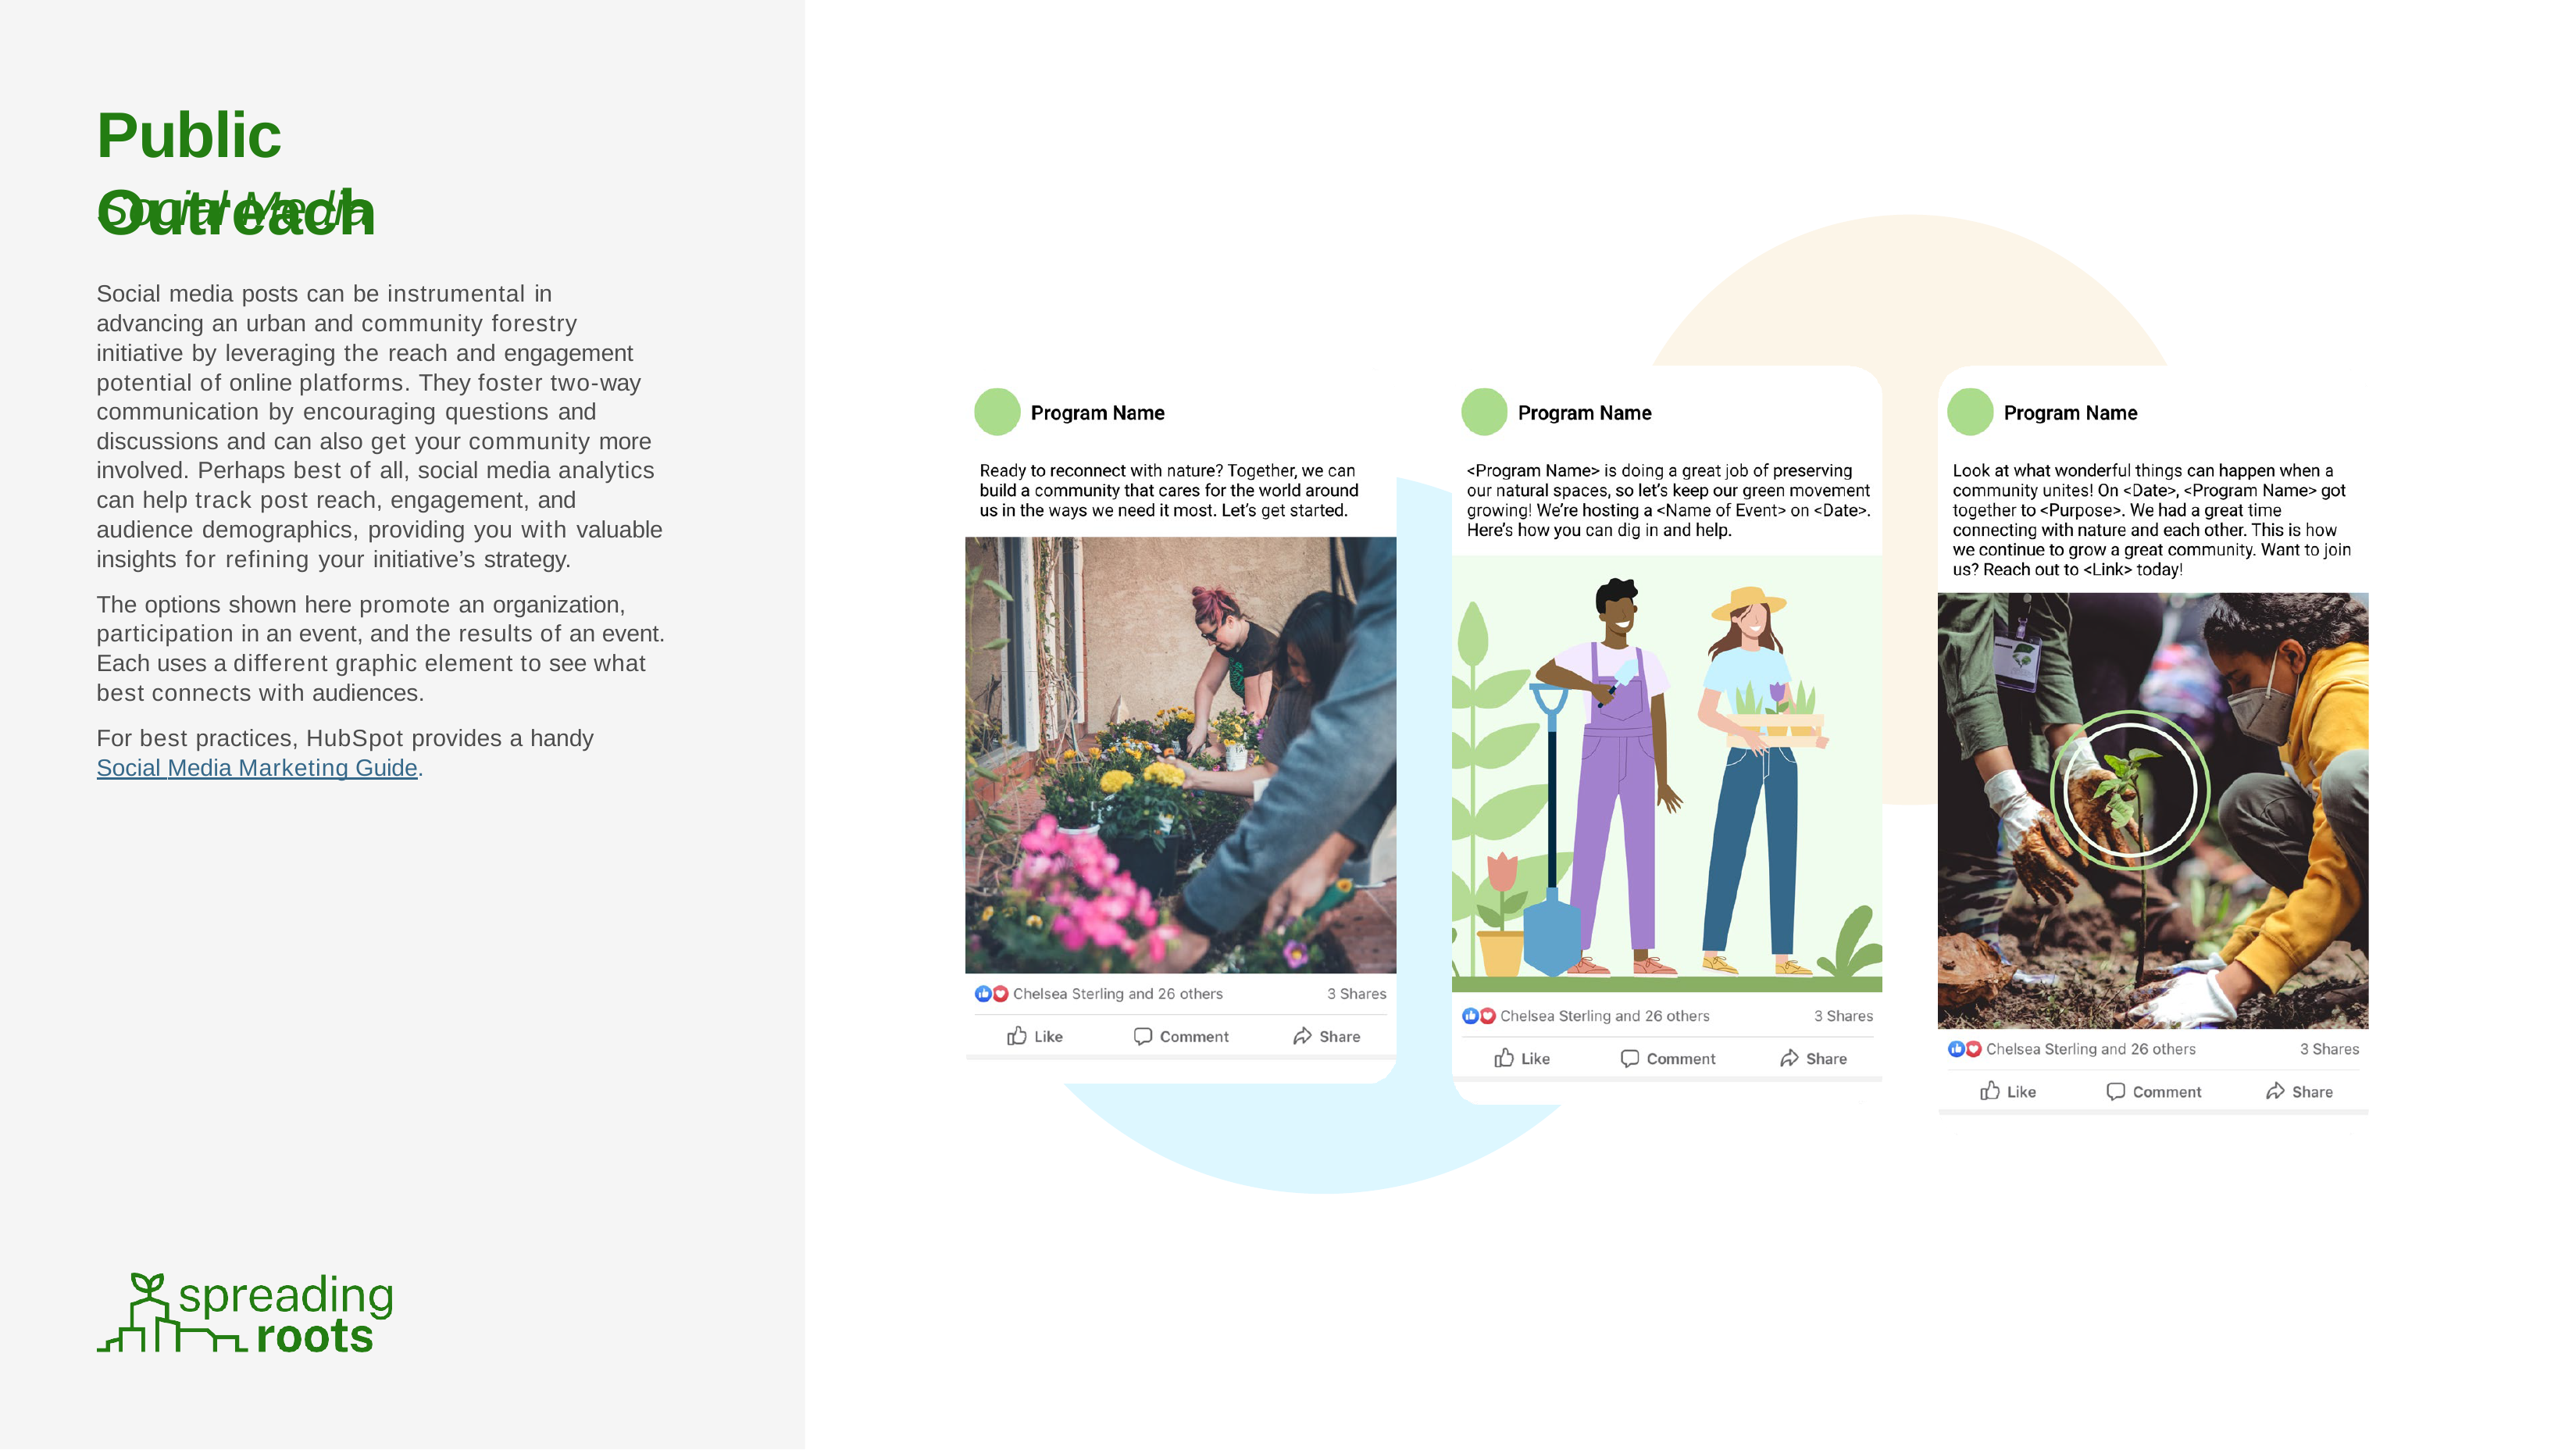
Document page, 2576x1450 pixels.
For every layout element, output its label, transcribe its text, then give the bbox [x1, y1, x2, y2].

picture [1451, 365, 1882, 1105]
text_box Social Media Social media posts can be instrumental in advancing an urban and community forestry initiative by leveraging the reach and engagement potential of online platforms. They foster two-way communication by encouraging questions and discussions and can also get your community more involved. Perhaps best of all, social media analytics can help track post reach, engagement, and audience demographics, providing you with valuable insights for refining your initiative’s strategy. The options shown here promote an organization, participation in an event, and the results of an event. Each uses a different graphic element to see what best connects with audiences. For best practices, HubSpot provides a handy Social Media Marketing Guide. [95, 176, 676, 781]
picture [965, 365, 1397, 1084]
title Public Outreach [95, 91, 582, 176]
picture [97, 1273, 392, 1352]
picture [1937, 365, 2369, 1137]
